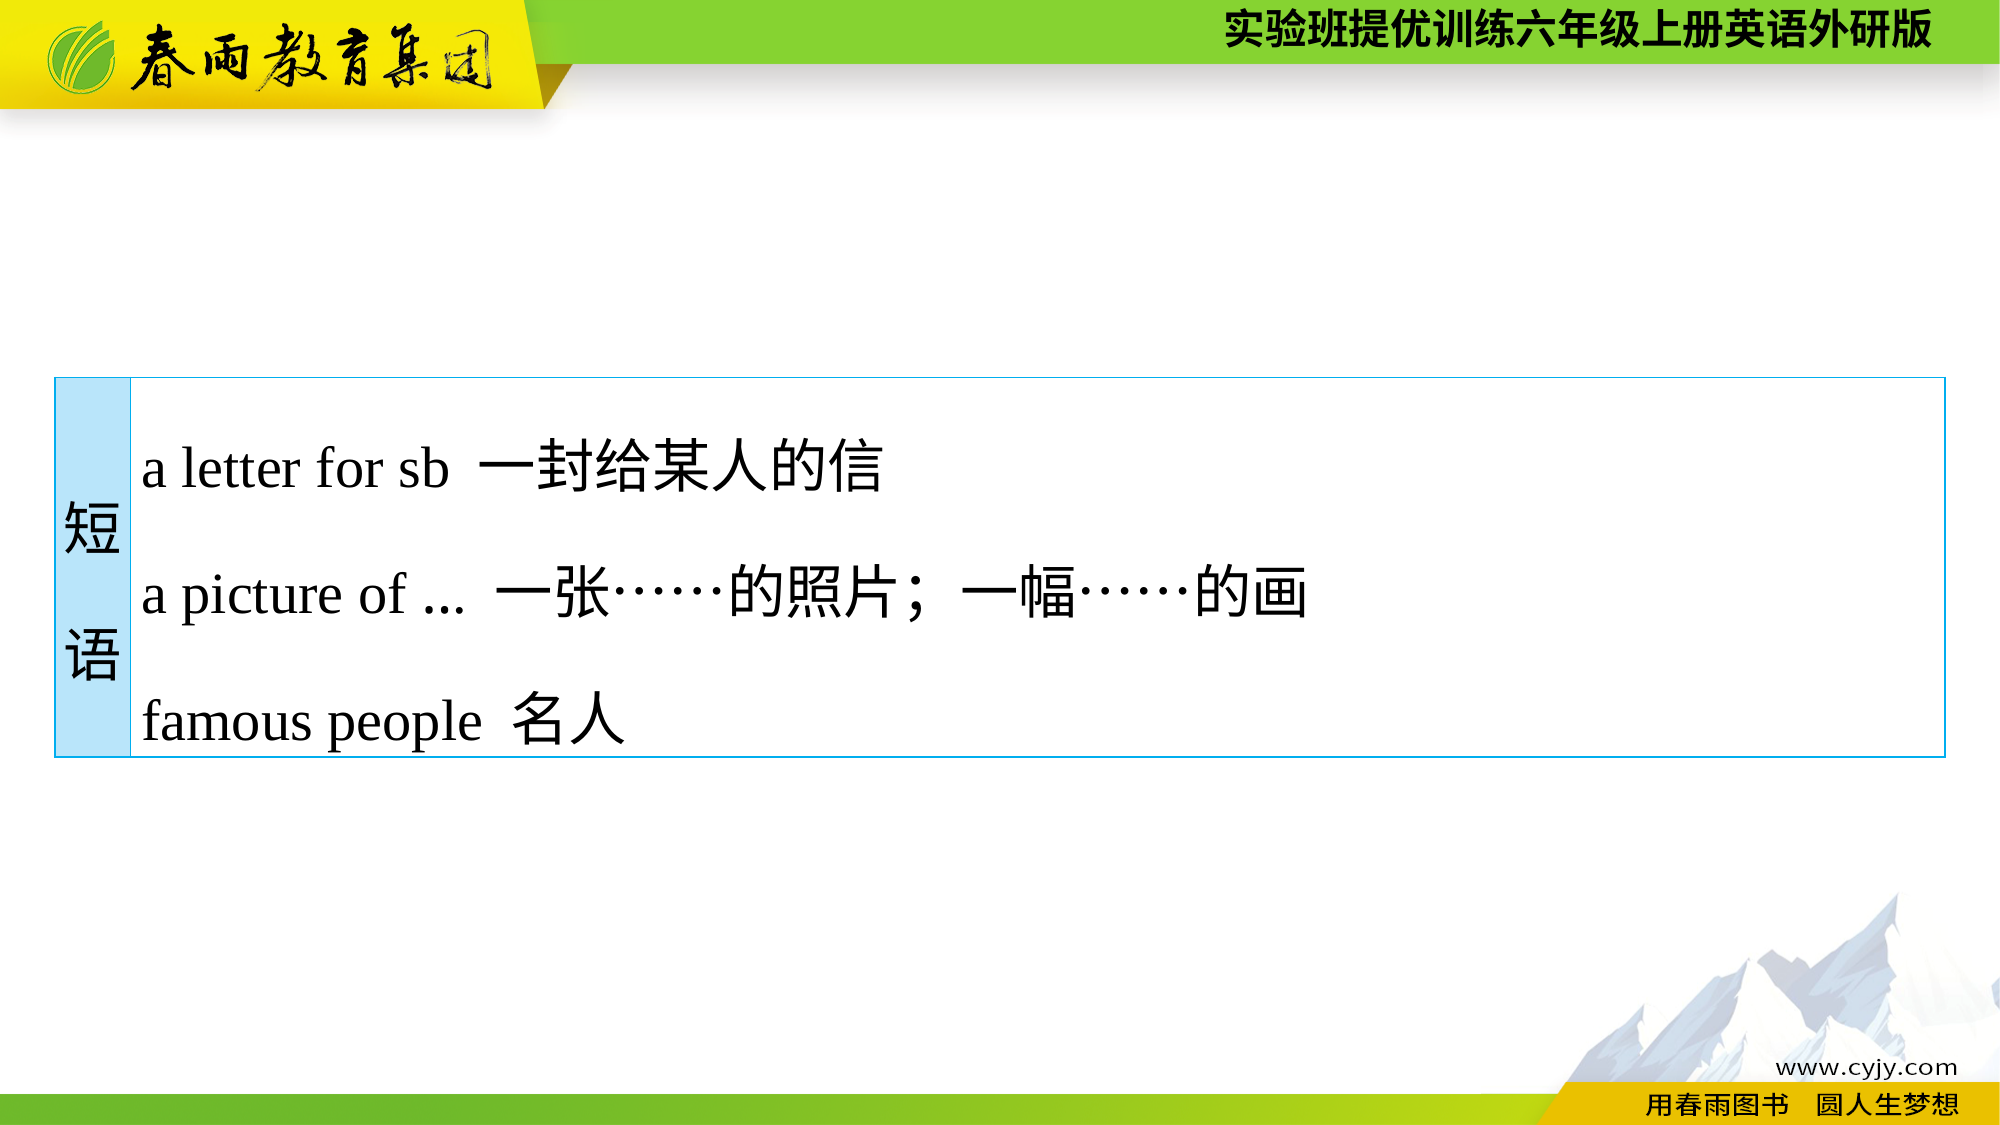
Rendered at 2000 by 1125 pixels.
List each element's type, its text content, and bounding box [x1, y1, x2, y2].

table_header a letter for sb 一封给某人的信 a picture of ... 一张……的照片；一幅……的画 famous people 名人 [131, 378, 1944, 756]
table_header 短 语 [56, 378, 130, 756]
picture [0, 0, 2000, 1125]
